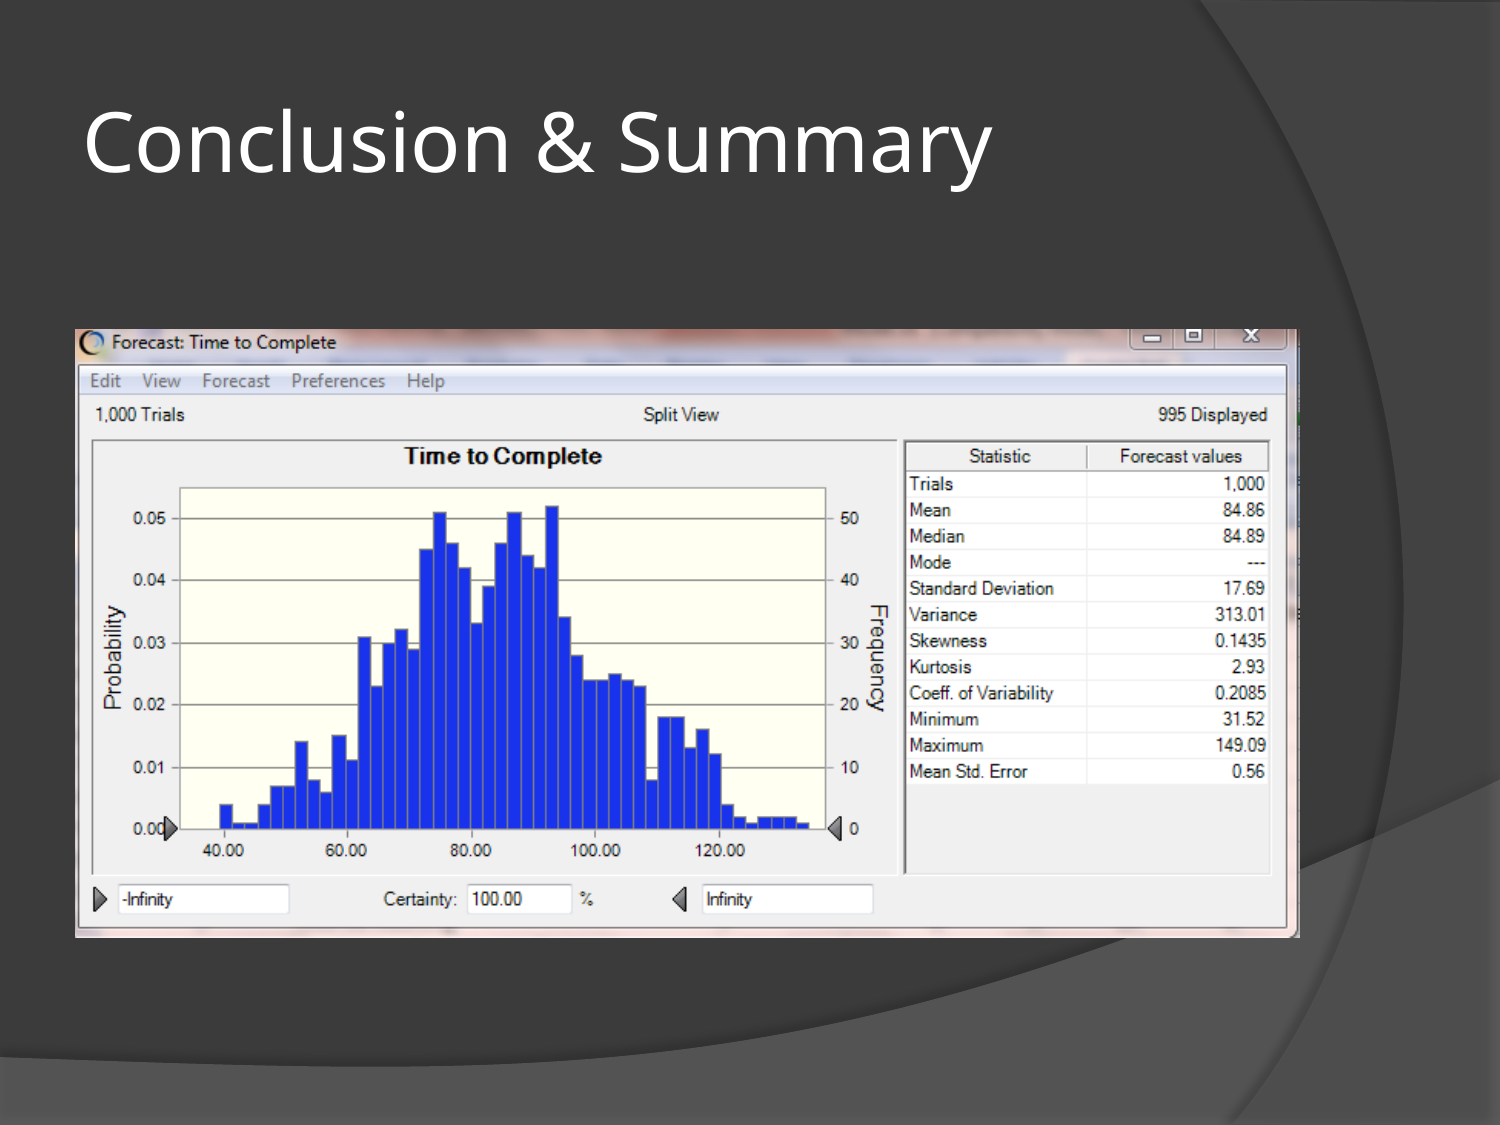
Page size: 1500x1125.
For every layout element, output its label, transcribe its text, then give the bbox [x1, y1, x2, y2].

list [74, 329, 1301, 939]
title Conclusion & Summary [75, 45, 1300, 233]
